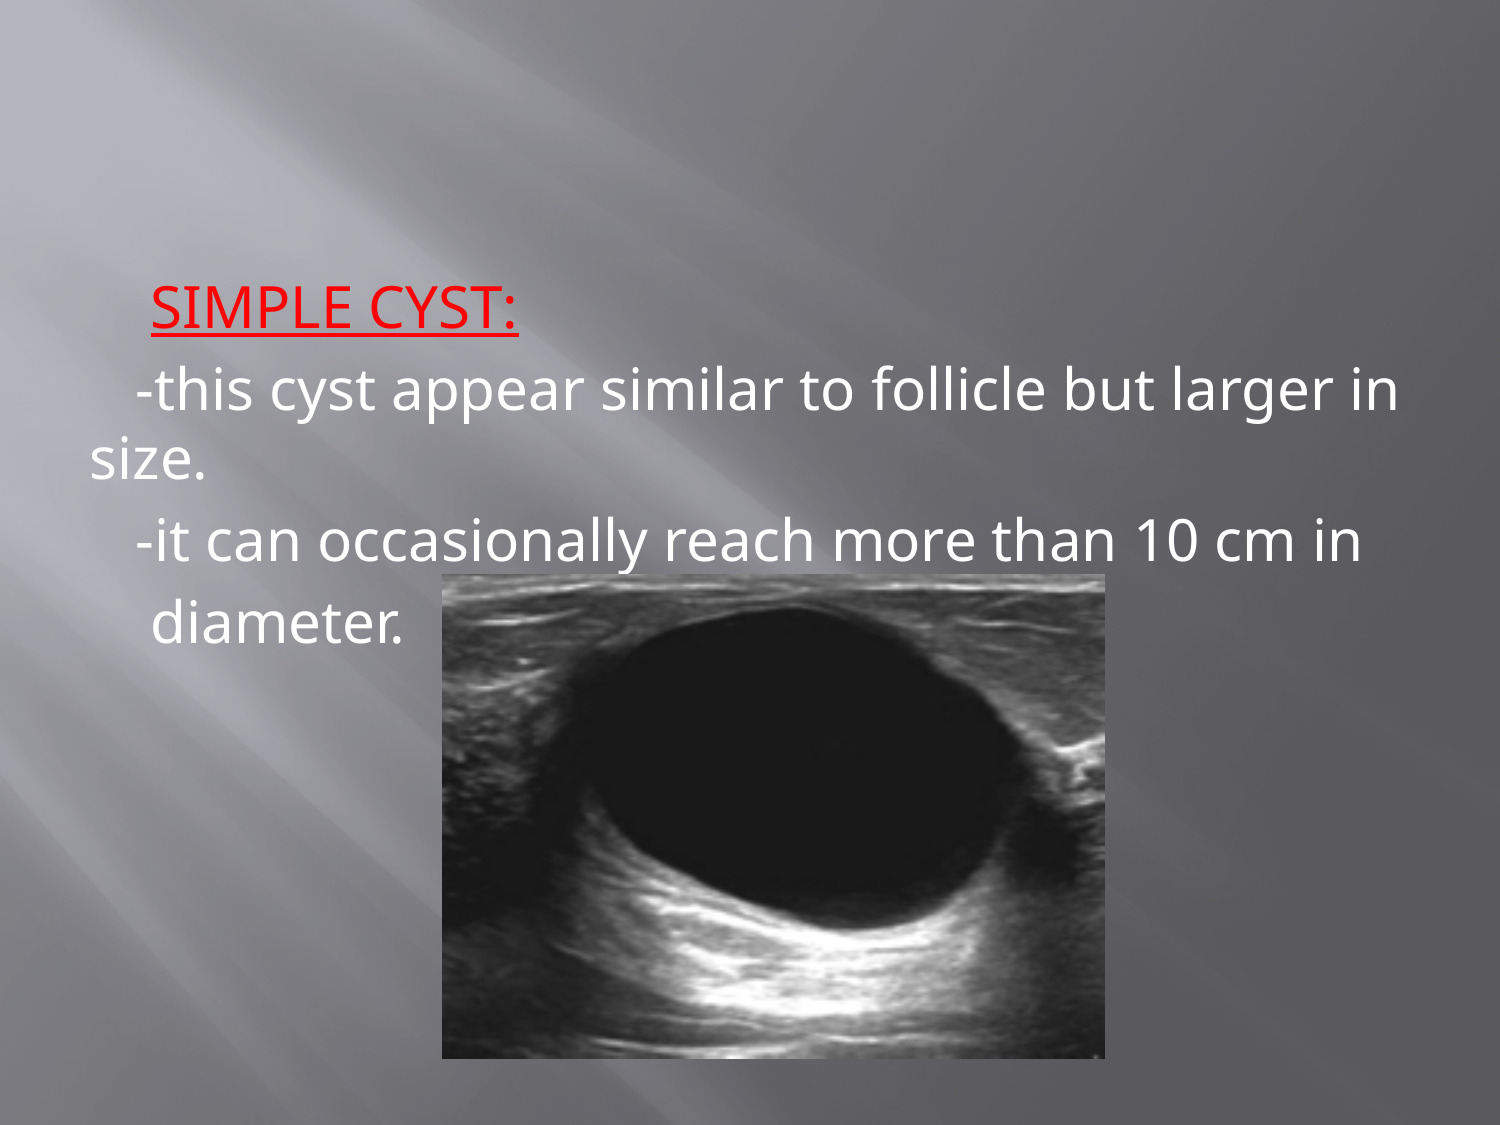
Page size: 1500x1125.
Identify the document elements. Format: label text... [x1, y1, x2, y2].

picture [442, 574, 1105, 1059]
list SIMPLE CYST: -this cyst appear similar to follicle but larger in size. -it can occasionally reach more than 10 cm in diameter. [75, 262, 1425, 1106]
